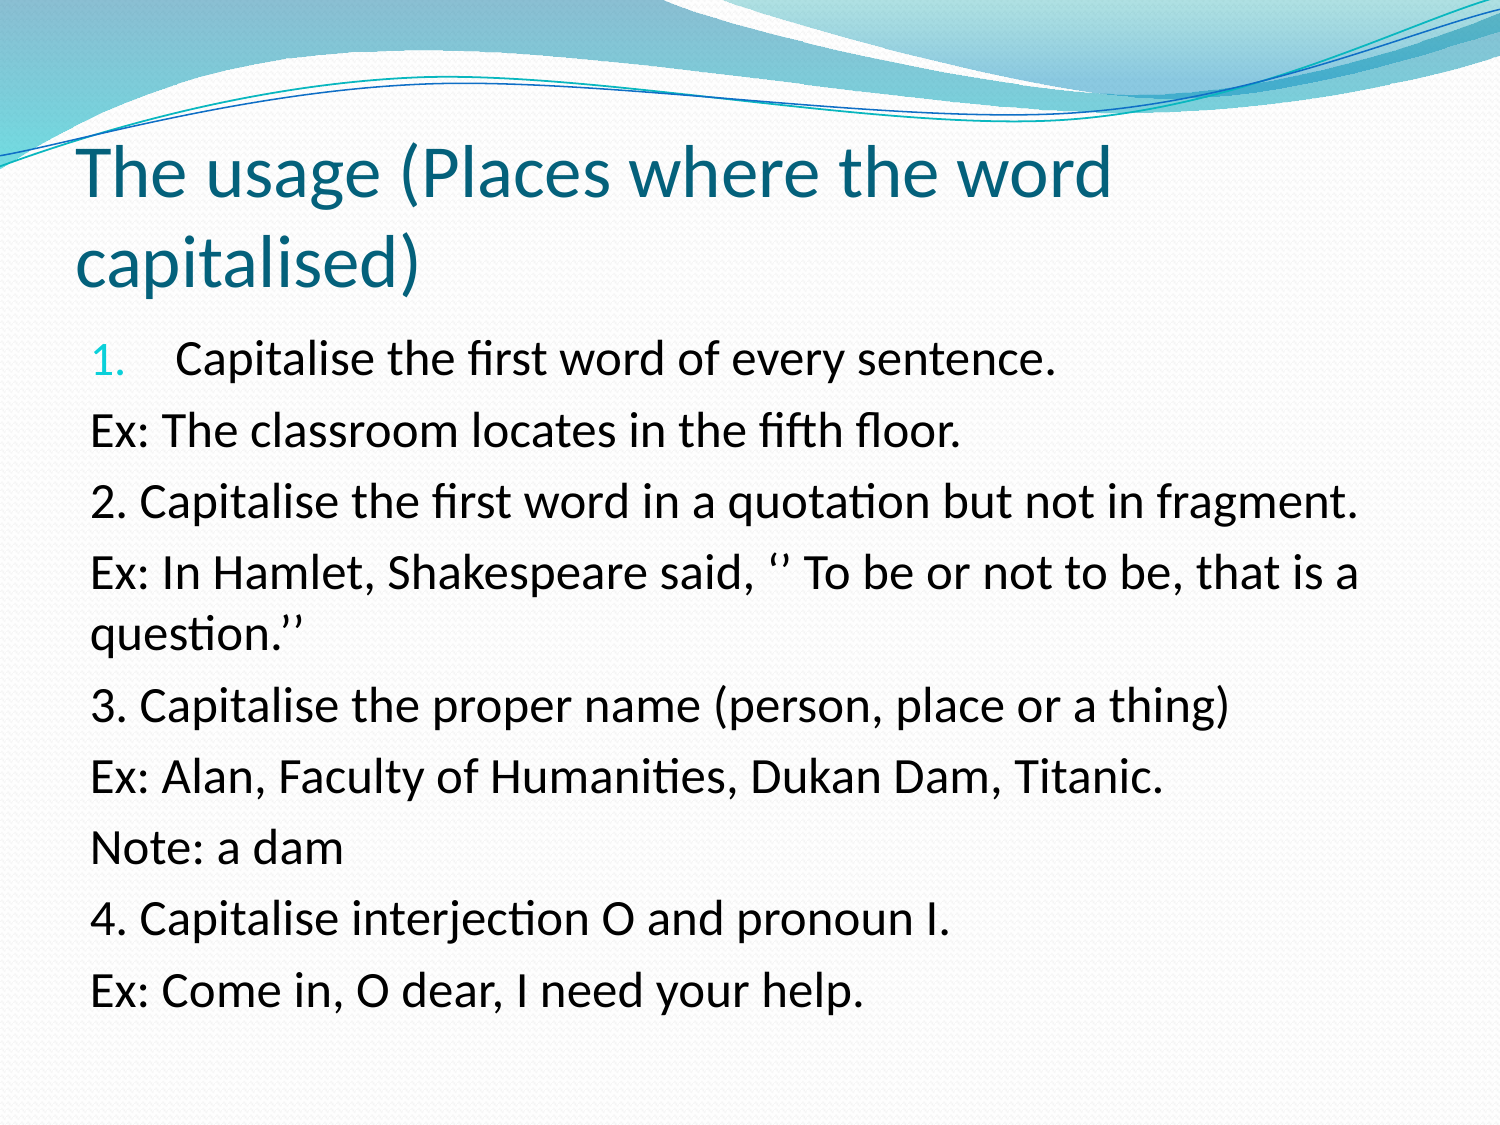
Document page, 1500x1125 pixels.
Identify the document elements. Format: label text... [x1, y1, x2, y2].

list Capitalise the first word of every sentence. Ex: The classroom locates in the fifth floor. 2. Capitalise the first word in a quotation but not in fragment. Ex: In Hamlet, Shakespeare said, ‘’ To be or not to be, that is a question.’’ 3. Capitalise the proper name (person, place or a thing) Ex: Alan, Faculty of Humanities, Dukan Dam, Titanic. Note: a dam 4. Capitalise interjection O and pronoun I. Ex: Come in, O dear, I need your help. [75, 317, 1425, 1038]
title The usage (Places where the word capitalised) [75, 115, 1425, 303]
